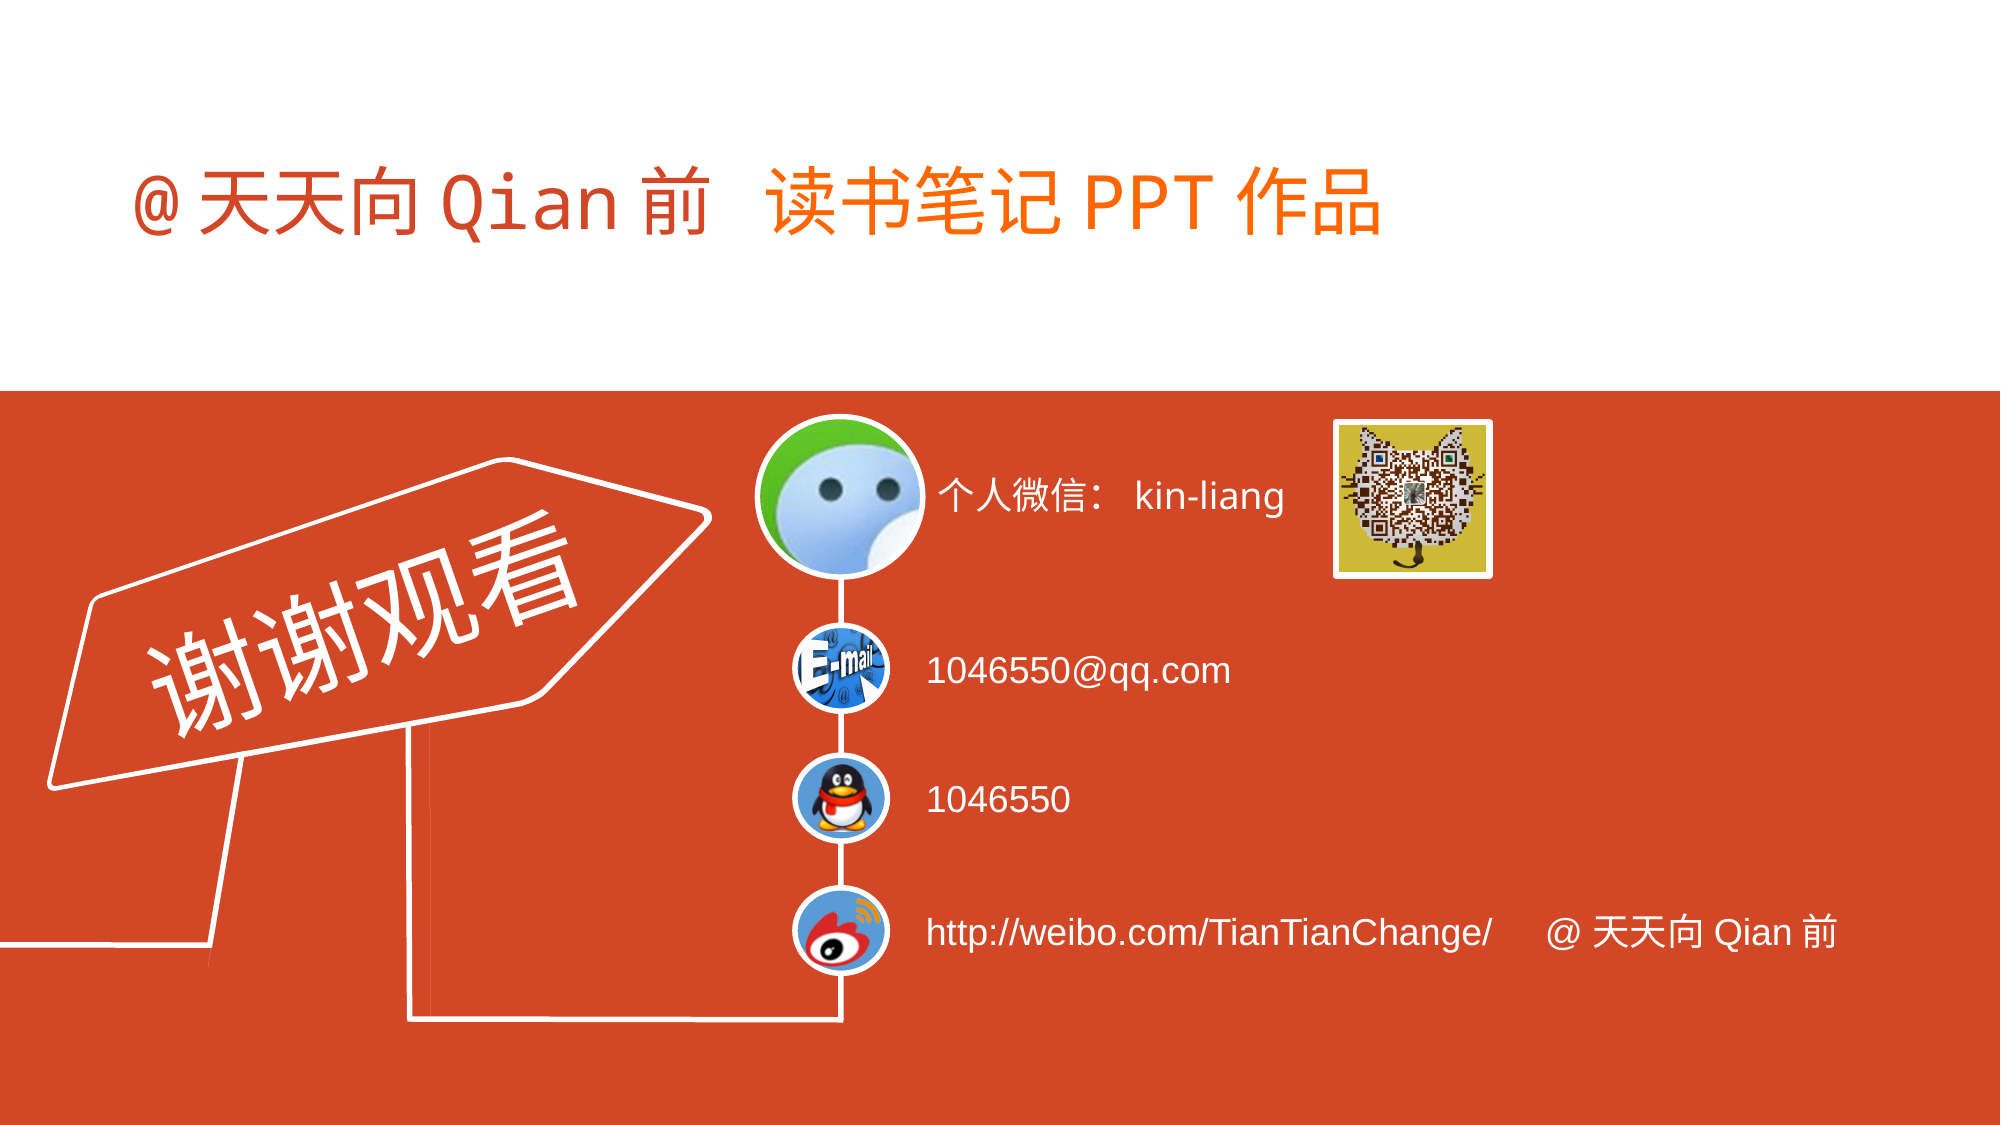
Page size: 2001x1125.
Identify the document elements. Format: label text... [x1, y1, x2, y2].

picture [1339, 425, 1487, 573]
text_box [0, 391, 2000, 1125]
text_box [47, 594, 102, 790]
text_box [794, 755, 888, 842]
text_box [757, 416, 922, 578]
picture [812, 764, 872, 832]
text_box [101, 458, 517, 597]
picture [805, 898, 881, 967]
text_box 1046550@qq.com [911, 639, 1442, 697]
text_box [84, 767, 161, 785]
text_box 个人微信：kin-liang [922, 419, 1333, 571]
text_box 1046550 [911, 769, 1396, 827]
text_box http://weibo.com/TianTianChange/ @天天向Qian前 [911, 907, 1883, 955]
text_box [238, 706, 496, 758]
text_box 谢谢观看 [112, 472, 616, 773]
text_box @天天向Qian前 读书笔记PPT作品 [119, 53, 1883, 252]
text_box [178, 752, 240, 768]
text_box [794, 887, 888, 974]
text_box [496, 459, 712, 710]
text_box [794, 625, 888, 712]
